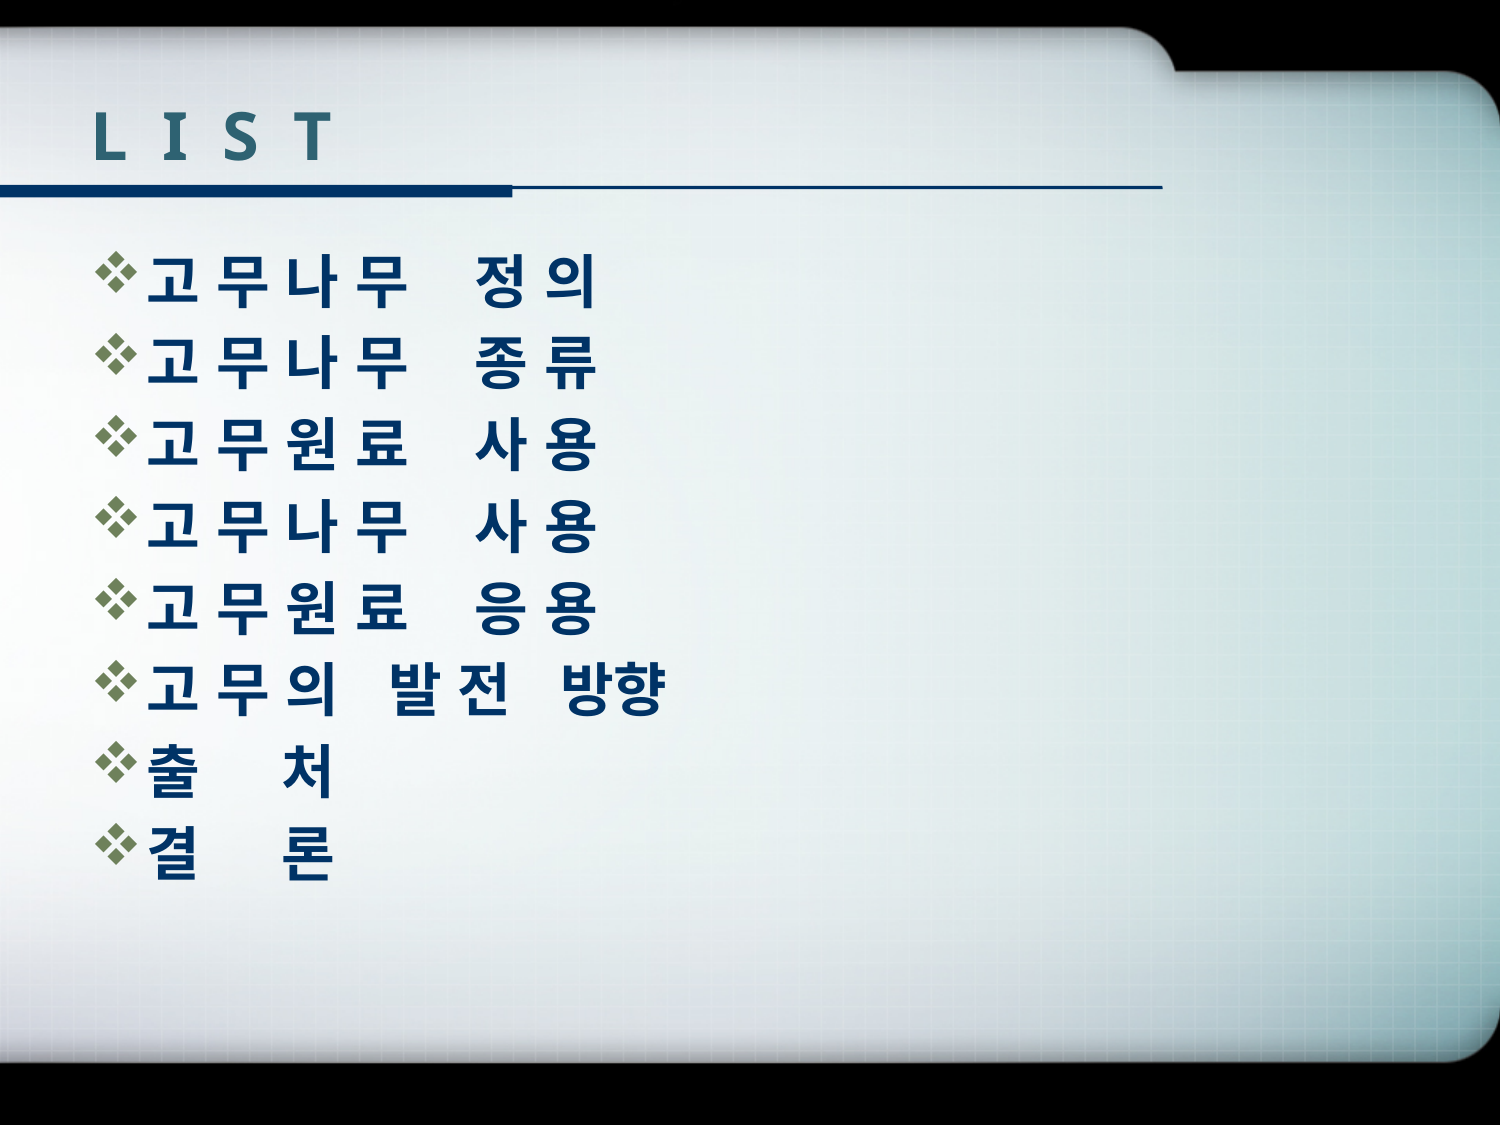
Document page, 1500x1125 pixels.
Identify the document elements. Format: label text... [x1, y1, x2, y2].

title L I S T [75, 87, 1338, 180]
list 고 무 나 무 정 의 고 무 나 무 종 류 고 무 원 료 사 용 고 무 나 무 사 용 고 무 원 료 응 용 고 무 의 발 전 방향 출 처 결 론 [75, 237, 1425, 1025]
picture [0, 0, 1500, 1125]
